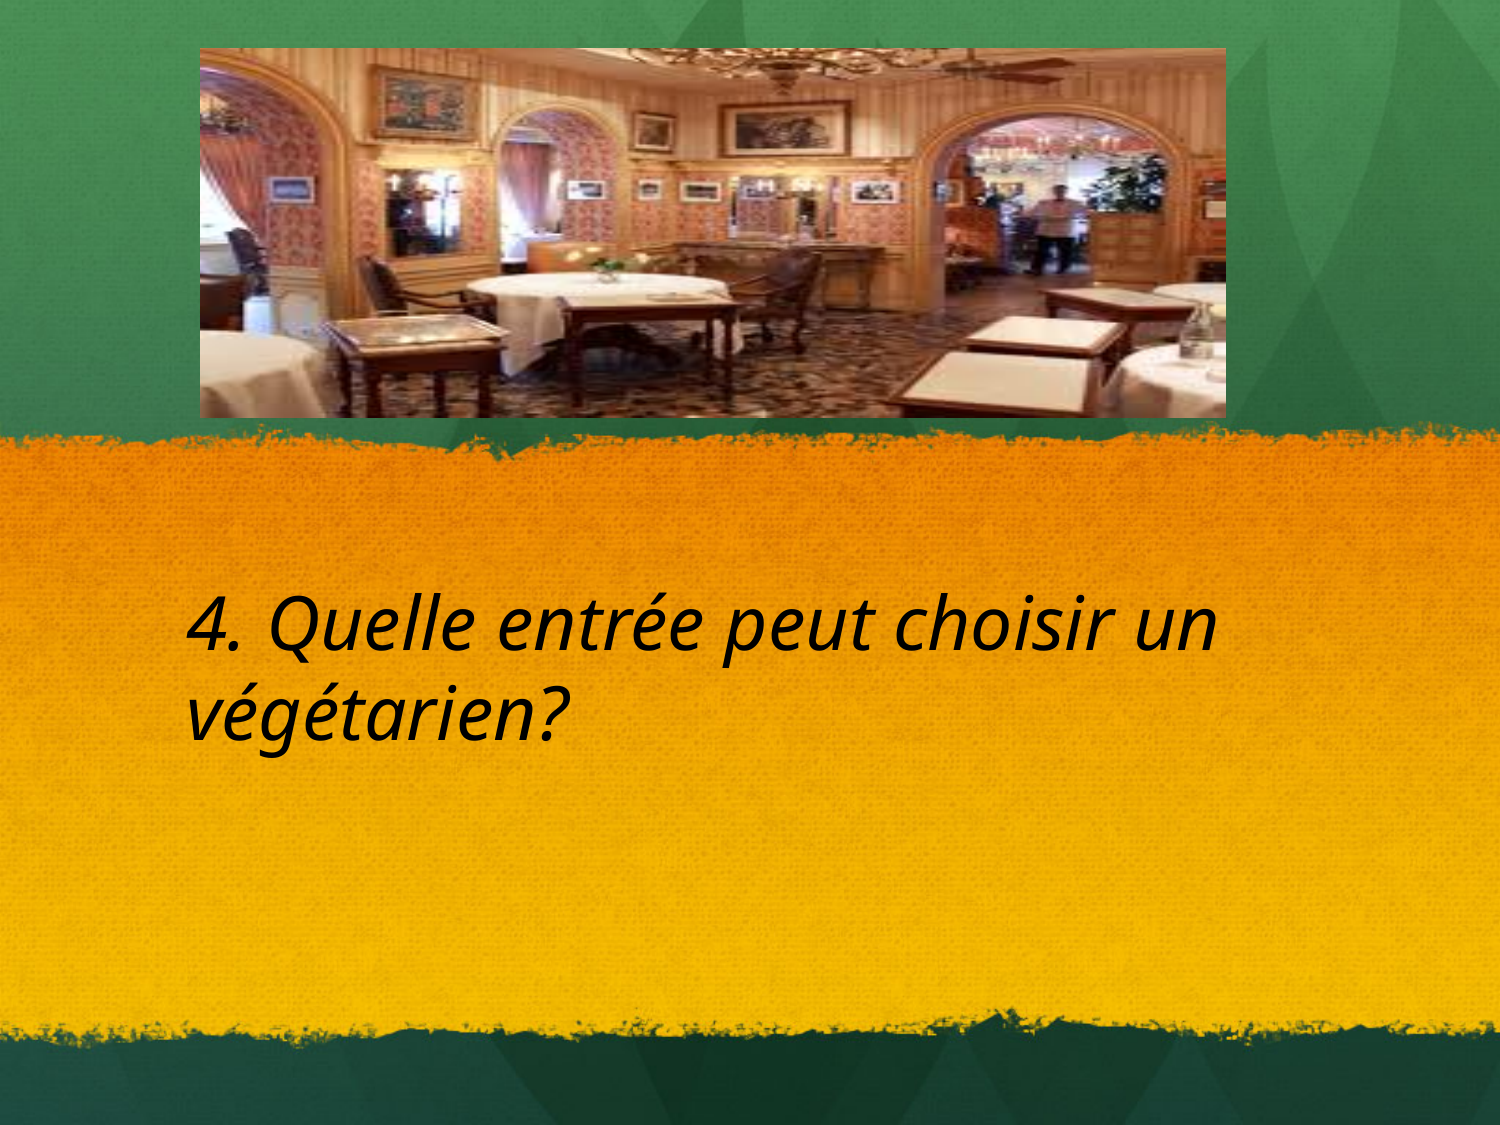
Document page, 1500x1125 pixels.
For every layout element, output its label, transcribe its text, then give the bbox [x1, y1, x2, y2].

picture [0, 0, 1500, 1125]
text_box 4. Quelle entrée peut choisir un végétarien? [171, 567, 1378, 854]
